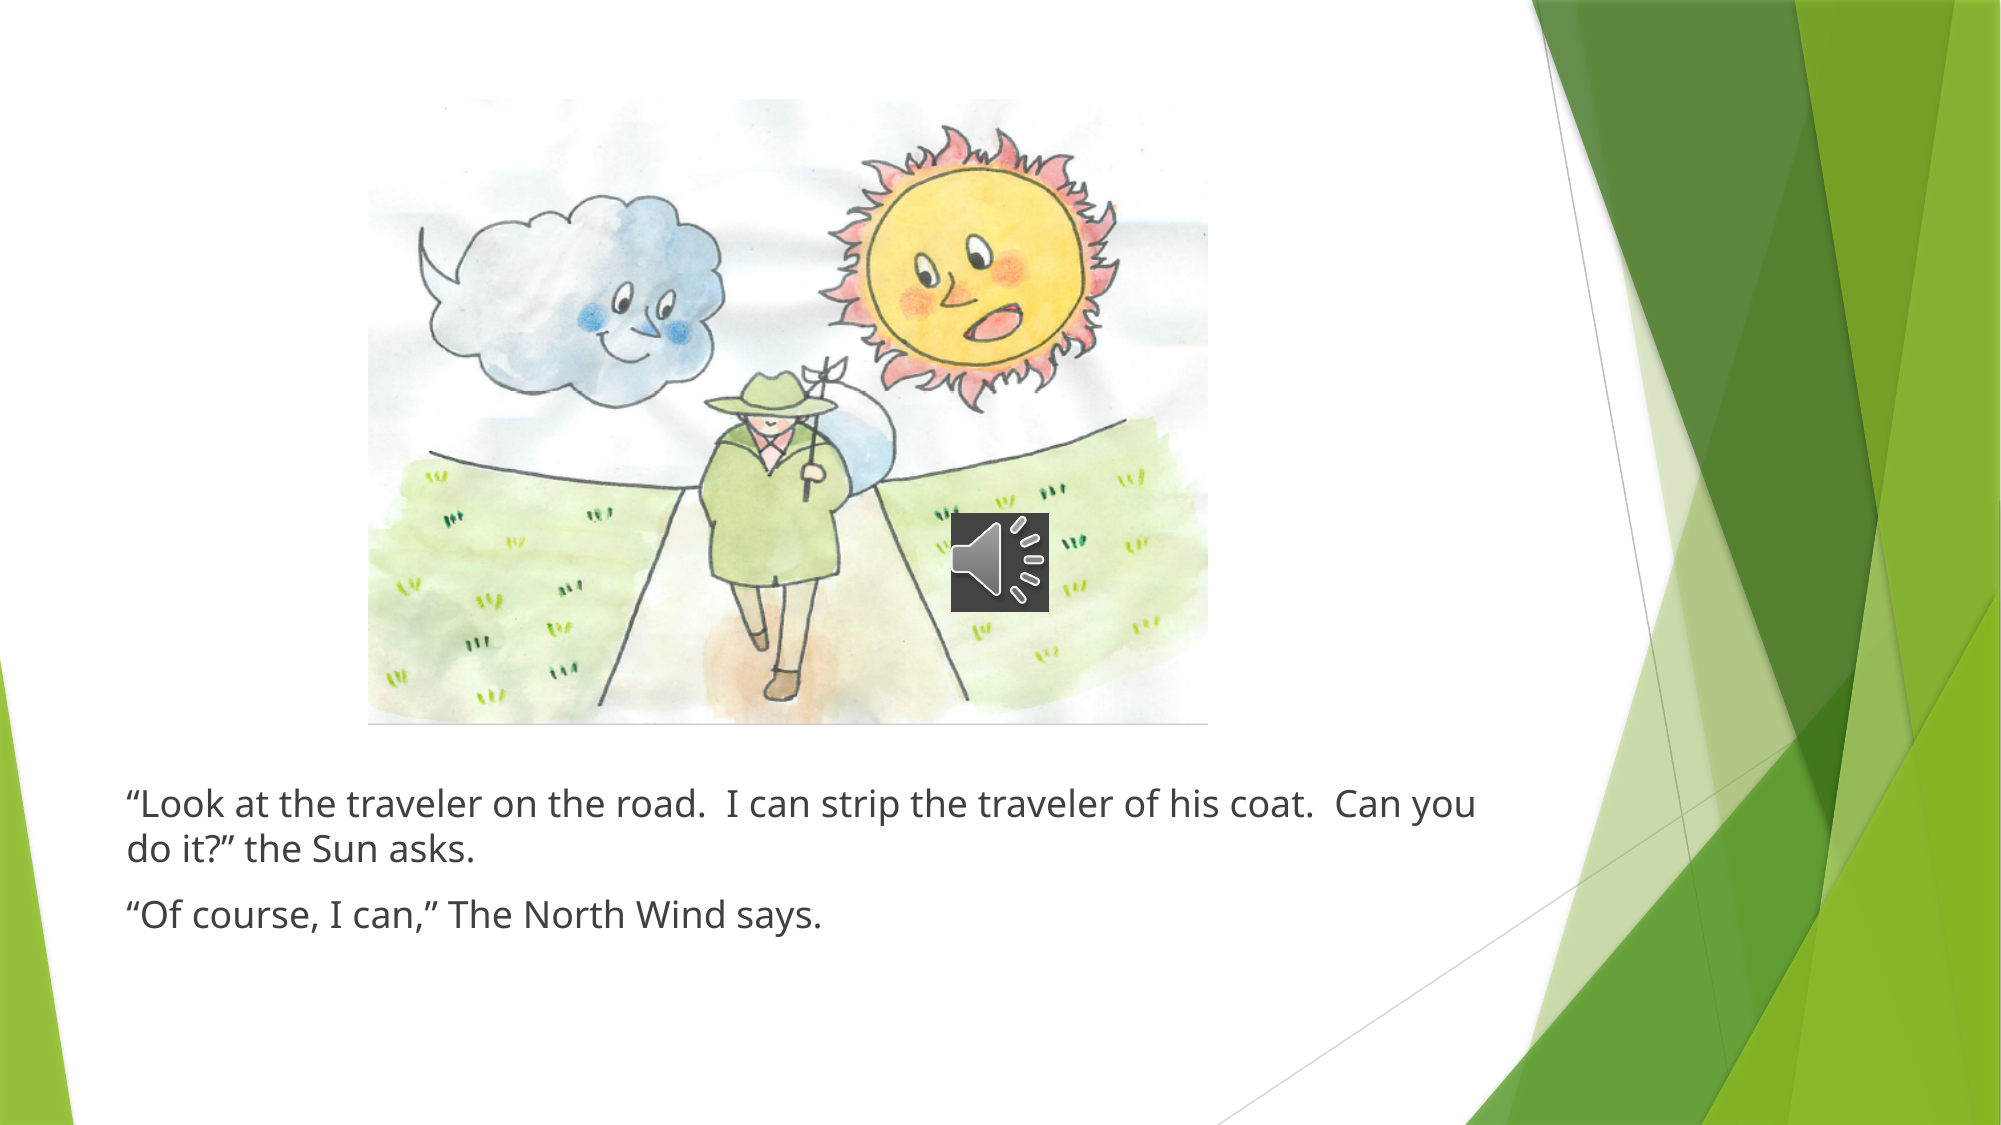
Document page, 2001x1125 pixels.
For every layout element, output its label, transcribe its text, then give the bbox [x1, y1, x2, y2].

picture [368, 99, 1208, 725]
list “Look at the traveler on the road. I can strip the traveler of his coat. Can you do it?” the Sun asks. “Of course, I can,” The North Wind says. [111, 772, 1522, 992]
